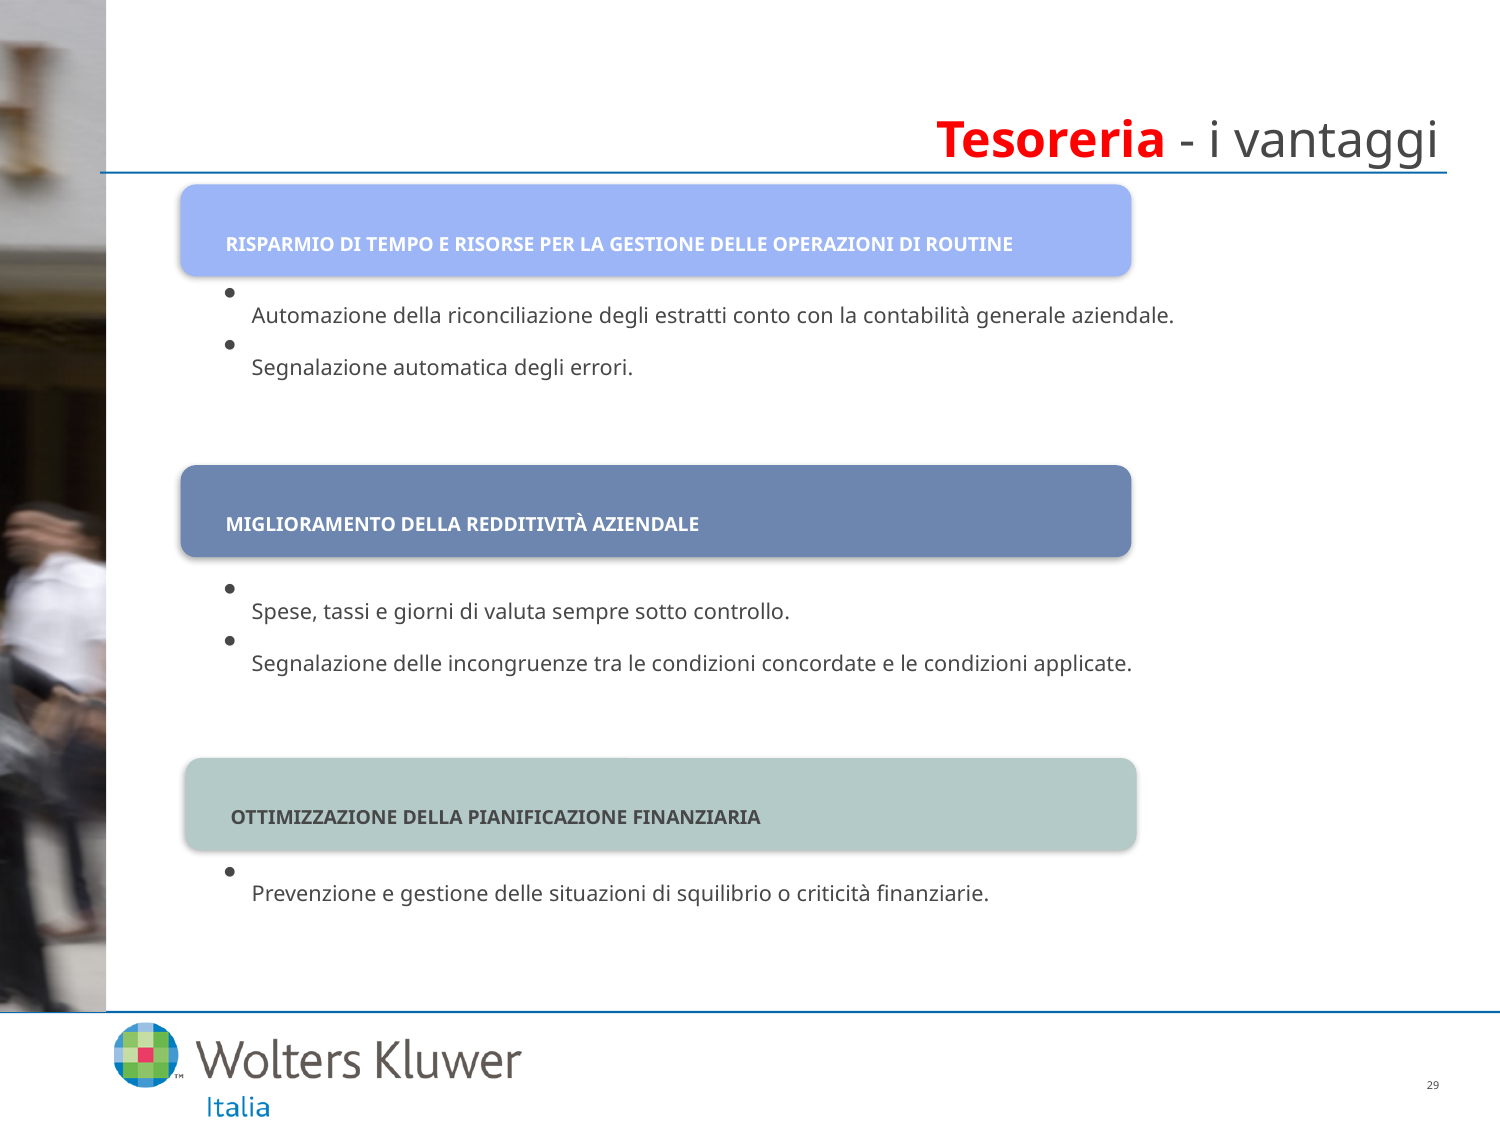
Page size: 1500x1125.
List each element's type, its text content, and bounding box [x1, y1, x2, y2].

picture [108, 1018, 528, 1122]
picture [0, 0, 107, 1012]
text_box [117, 184, 1477, 1008]
title Tesoreria - i vantaggi [149, 99, 1455, 176]
slide_number 29 [1374, 1059, 1455, 1098]
